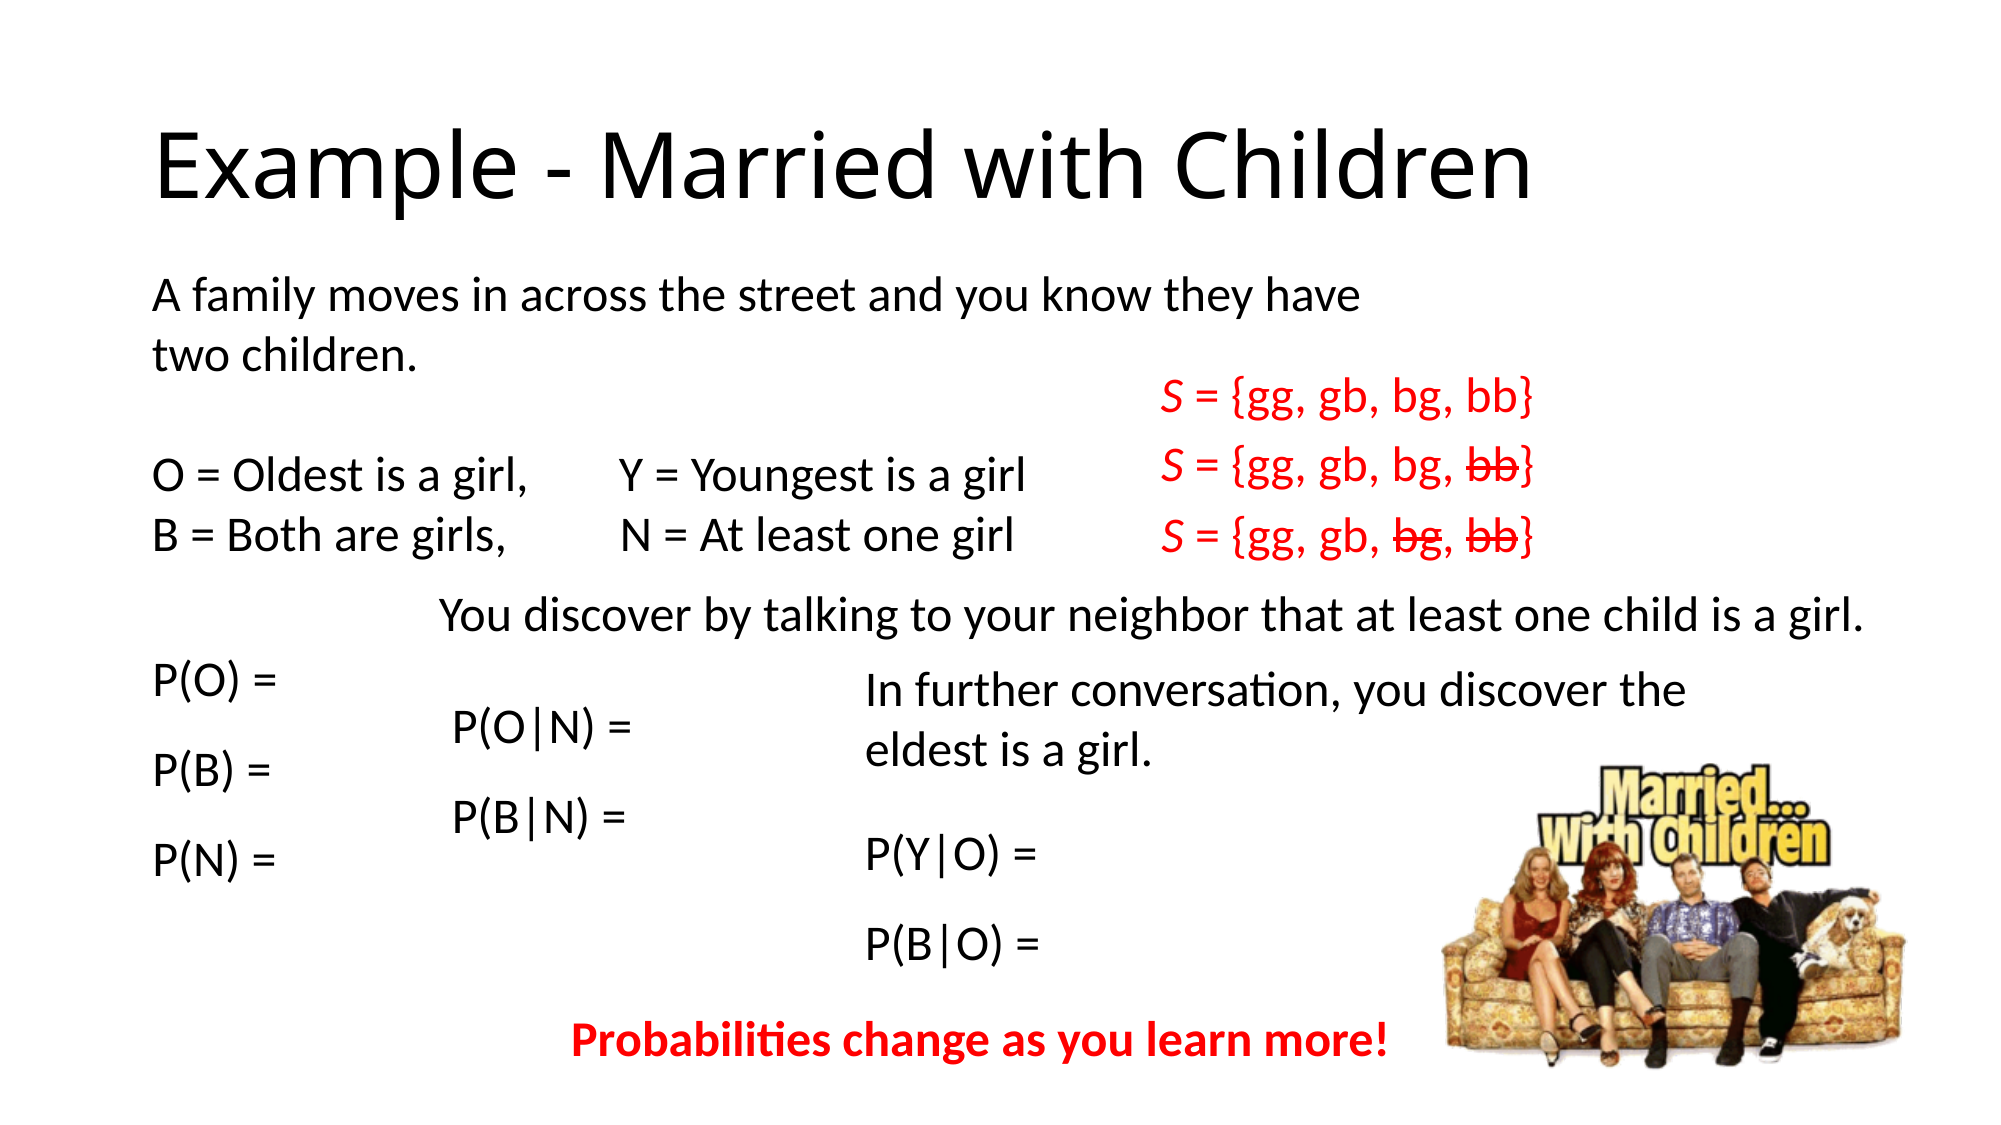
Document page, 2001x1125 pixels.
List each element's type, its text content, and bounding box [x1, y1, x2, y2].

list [1441, 763, 1911, 1075]
text_box S = {gg, gb, bg, bb} [1146, 394, 1577, 465]
text_box A family moves in across the street and you know they have two children. O = Oldest is a girl, Y = Youngest is a girl B = Both are girls, N = At least one girl [136, 253, 1390, 569]
text_box Probabilities change as you learn more! [556, 998, 1441, 1074]
text_box P(O) = P(B) = P(N) = [137, 609, 351, 895]
text_box In further conversation, you discover the eldest is a girl. [849, 649, 1776, 785]
text_box S = {gg, gb, bg, bb} [1145, 325, 1576, 430]
text_box P(Y|O) = P(B|O) = [850, 782, 1152, 978]
text_box S = {gg, gb, bg, bb} [1146, 465, 1577, 571]
text_box You discover by talking to your neighbor that at least one child is a girl. [423, 573, 1928, 649]
text_box P(O|N) = P(B|N) = [436, 655, 739, 851]
title Example - Married with Children [137, 59, 1863, 278]
